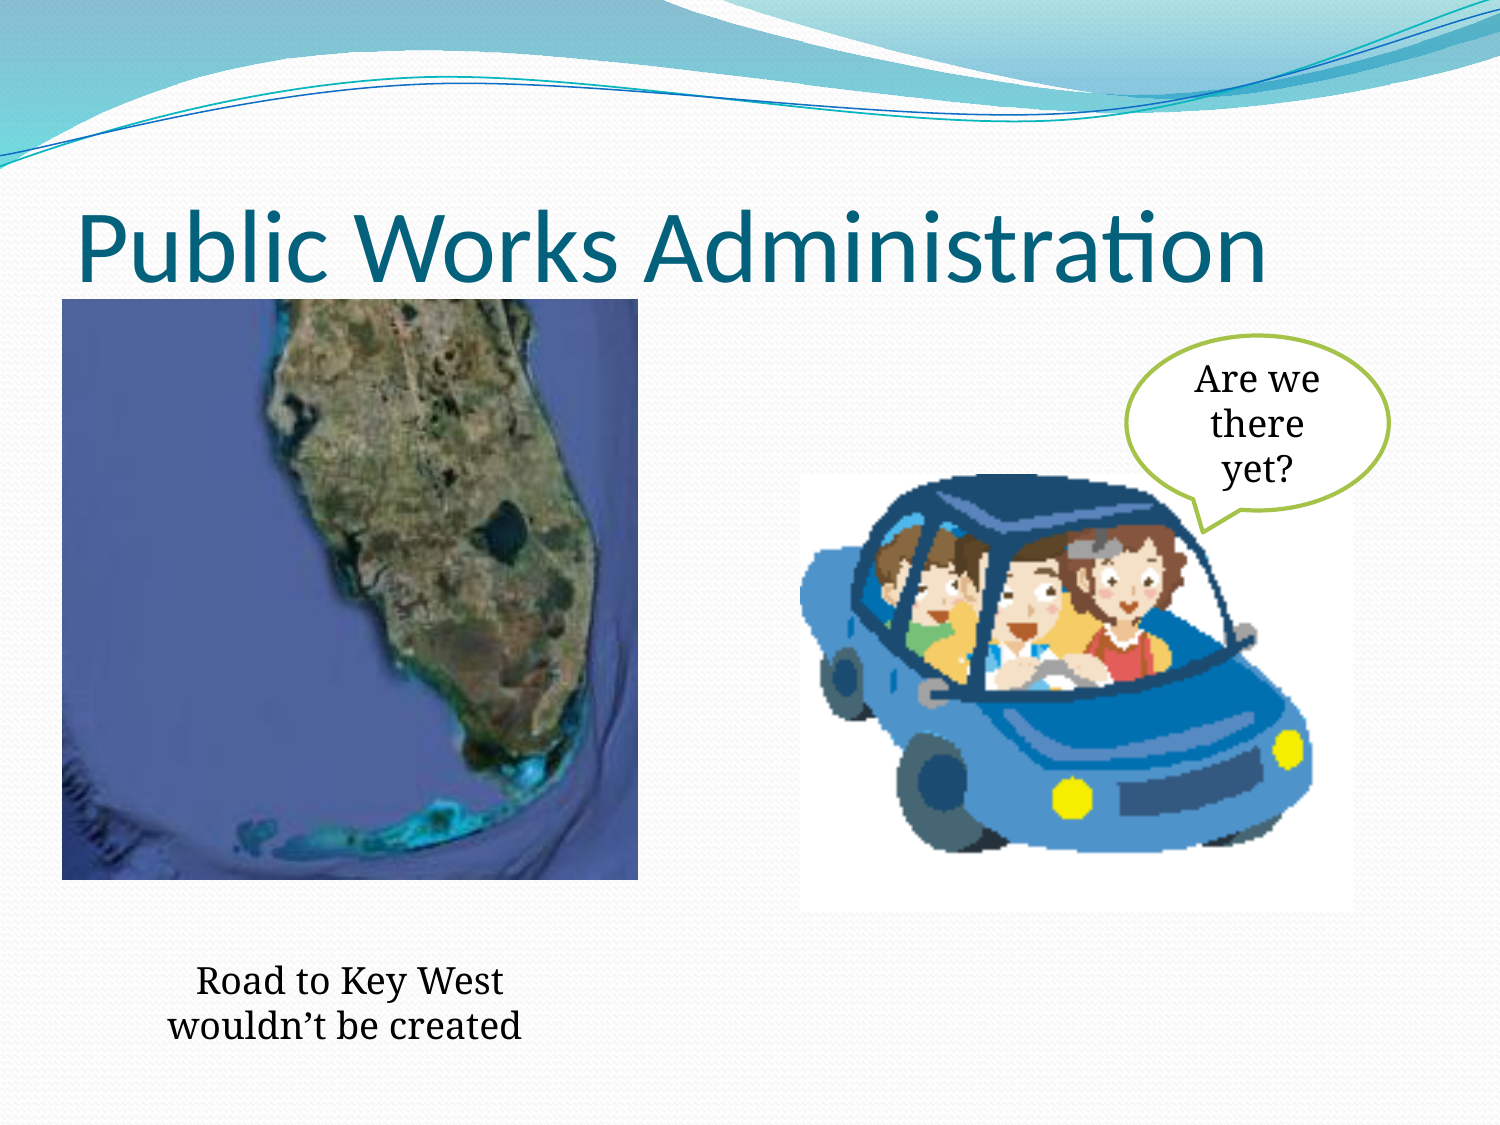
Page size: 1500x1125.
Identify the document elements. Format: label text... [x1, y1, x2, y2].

title Public Works Administration [75, 115, 1425, 303]
text_box Are we there yet? [1124, 333, 1391, 482]
picture [62, 299, 638, 881]
text_box Road to Key West wouldn’t be created [99, 949, 600, 1055]
picture [799, 474, 1353, 912]
